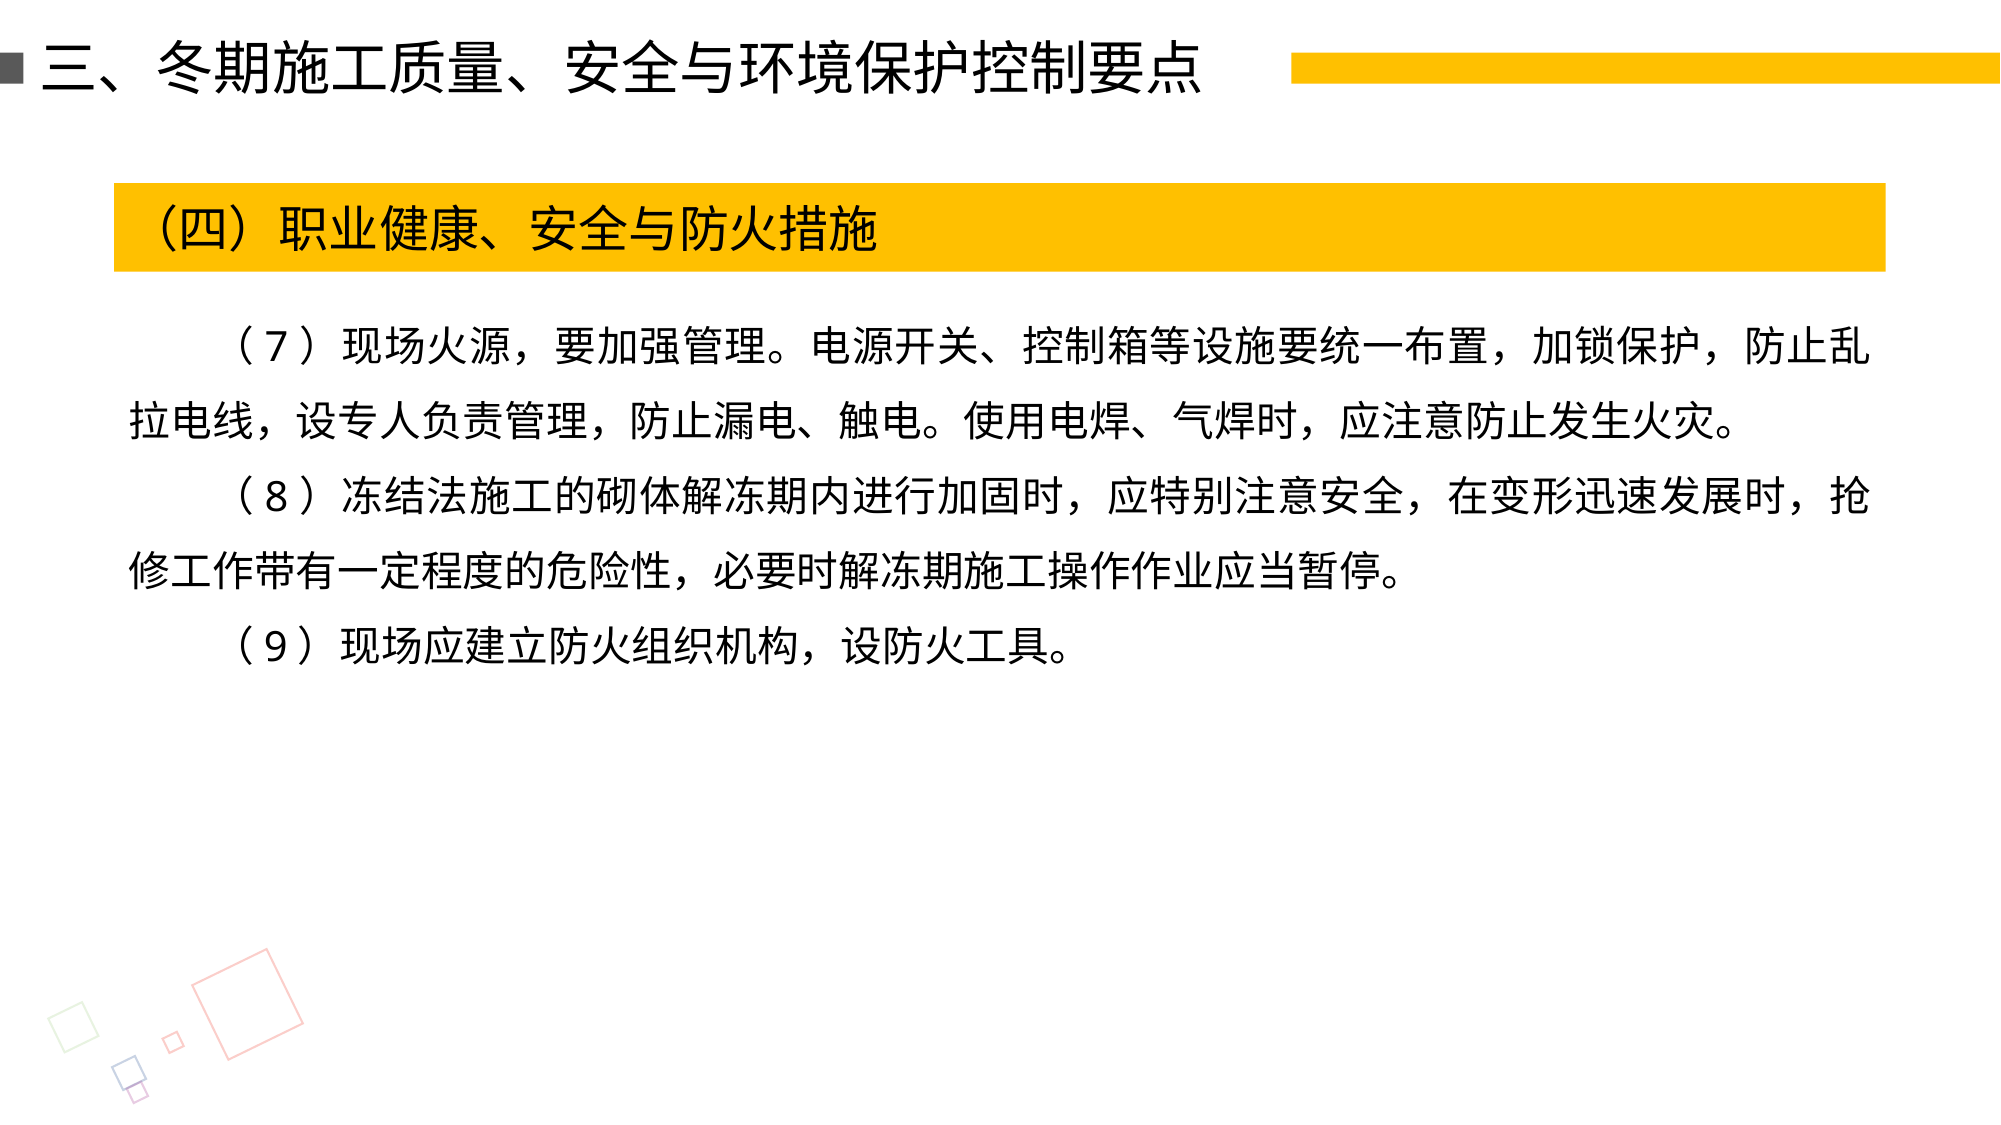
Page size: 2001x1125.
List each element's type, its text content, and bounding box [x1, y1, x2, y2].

text_box [190, 947, 305, 1062]
text_box （7）现场火源，要加强管理。电源开关、控制箱等设施要统一布置，加锁保护，防止乱拉电线，设专人负责管理，防止漏电、触电。使用电焊、气焊时，应注意防止发生火灾。 （8）冻结法施工的砌体解冻期内进行加固时，应特别注意安全，在变形迅速发展时，抢修工作带有一定程度的危险性，必要时解冻期施工操作作业应当暂停。 （9）现场应建立防火组织机构，设防火工具。 [114, 287, 1886, 678]
text_box （四）职业健康、安全与防火措施 [114, 183, 1886, 272]
text_box [125, 1080, 150, 1105]
text_box 三、冬期施工质量、安全与环境保护控制要点 [24, 23, 1220, 109]
text_box [161, 1030, 186, 1055]
text_box [46, 1000, 100, 1054]
text_box [110, 1054, 148, 1092]
